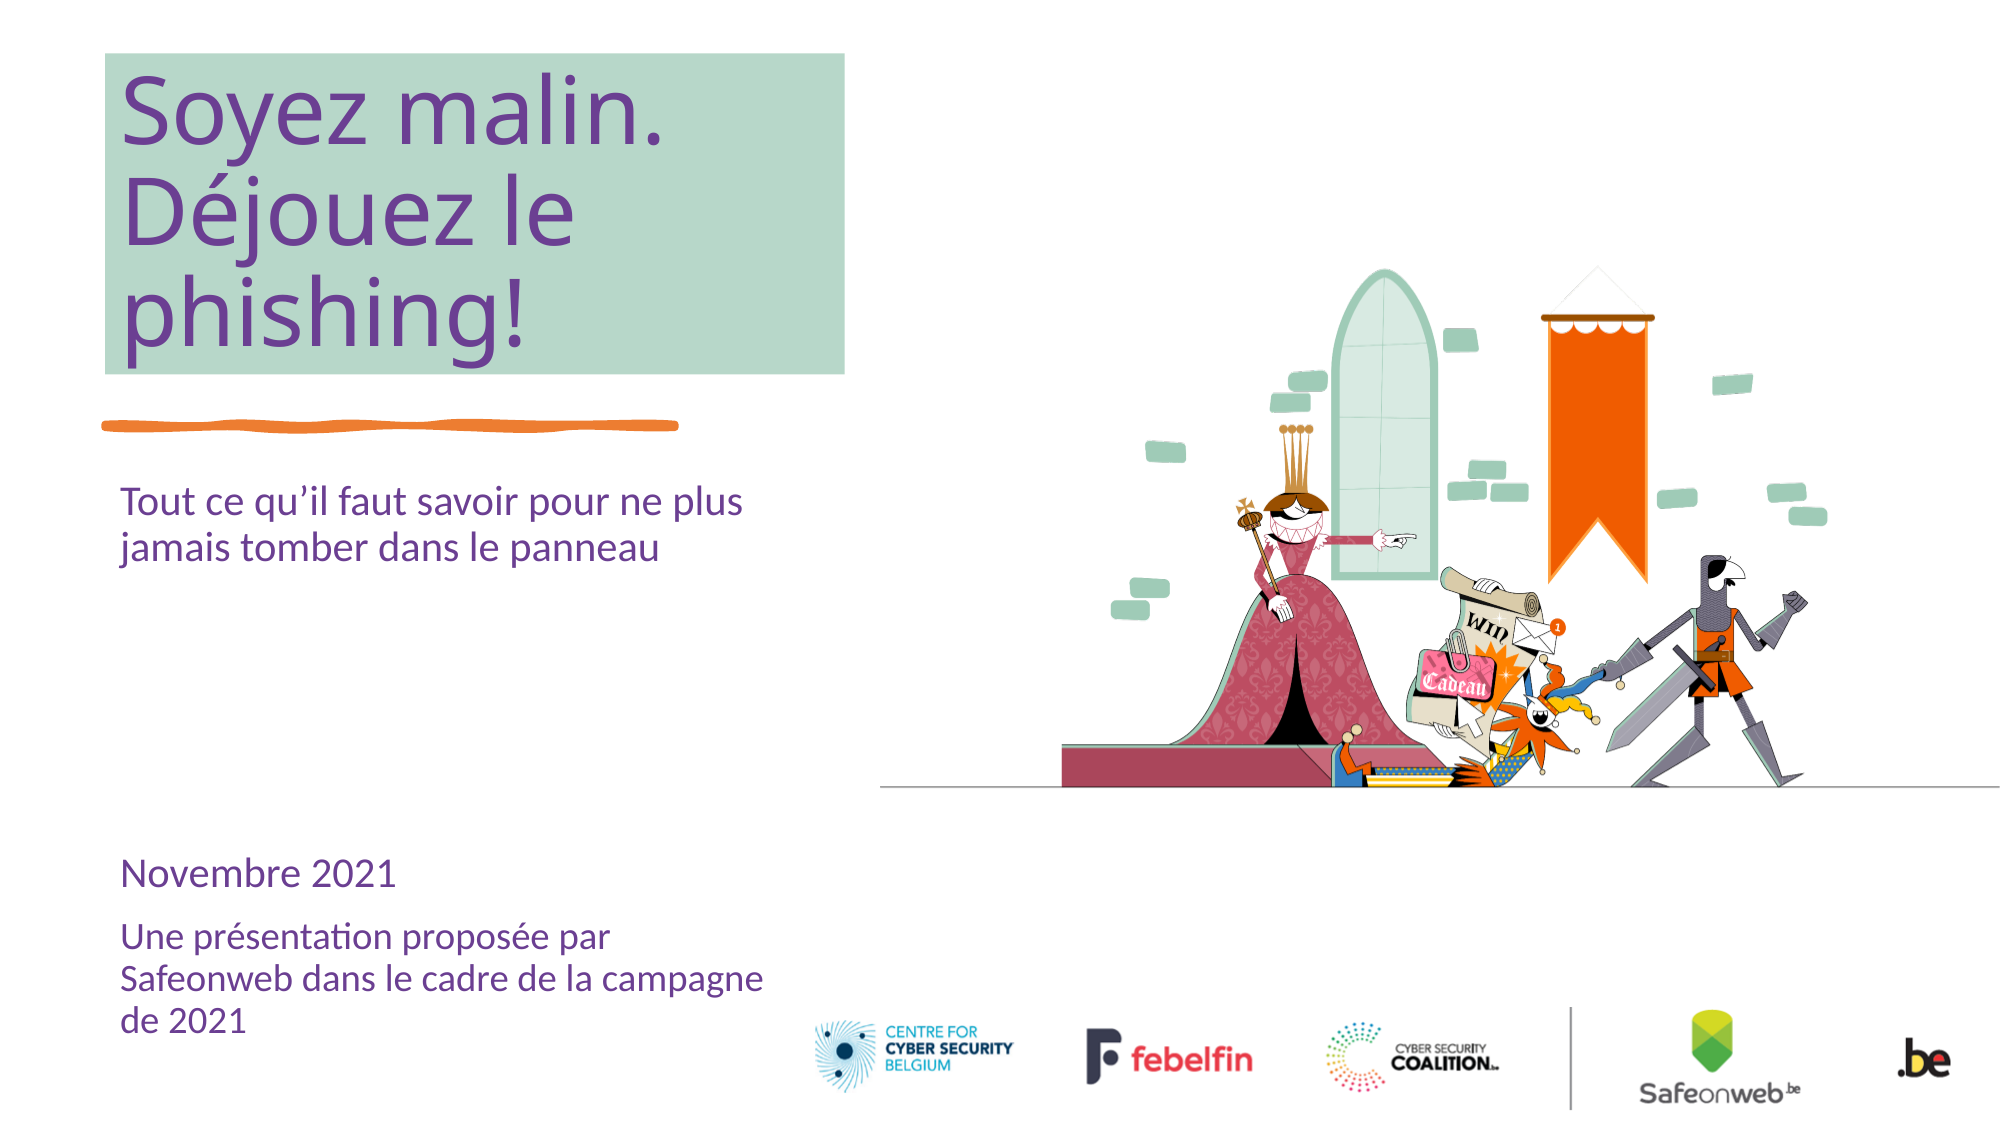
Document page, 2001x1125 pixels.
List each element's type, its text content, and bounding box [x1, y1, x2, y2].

picture [801, 0, 2000, 1125]
text_box [103, 421, 676, 431]
text_box [0, 0, 871, 1125]
title Soyez malin. Déjouez le phishing! [105, 53, 845, 375]
list Tout ce qu’il faut savoir pour ne plus jamais tomber dans le panneau Novembre 2021 Une présentation proposée par Safeonweb dans le cadre de la campagne de 2021 [105, 471, 802, 1061]
